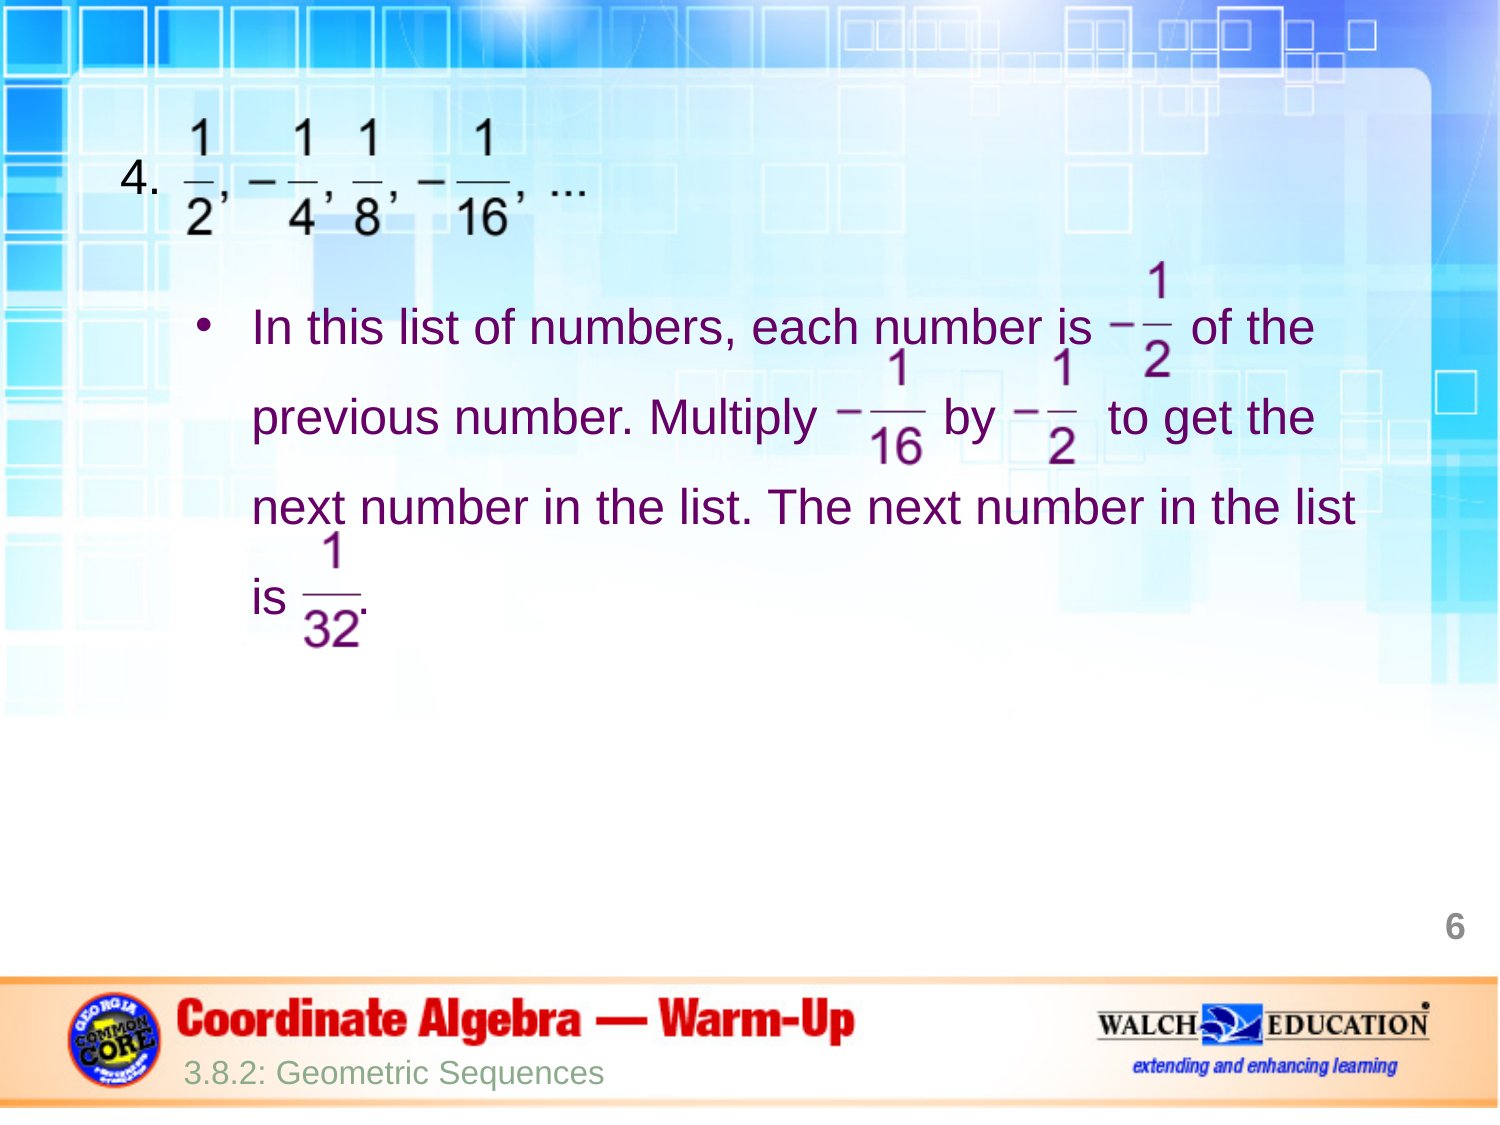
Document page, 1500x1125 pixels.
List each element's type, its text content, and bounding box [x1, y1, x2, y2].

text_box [1010, 334, 1080, 467]
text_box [1105, 247, 1176, 380]
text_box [180, 104, 586, 237]
slide_number 6 [1361, 901, 1481, 949]
footer 3.8.2: Geometric Sequences [168, 1048, 1067, 1094]
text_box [833, 334, 928, 467]
subtitle In this list of numbers, each number is of the previous number. Multiply by to get the next number in the list. The next number in the list is . [105, 136, 1394, 912]
picture [0, 0, 1500, 1108]
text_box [298, 516, 362, 649]
